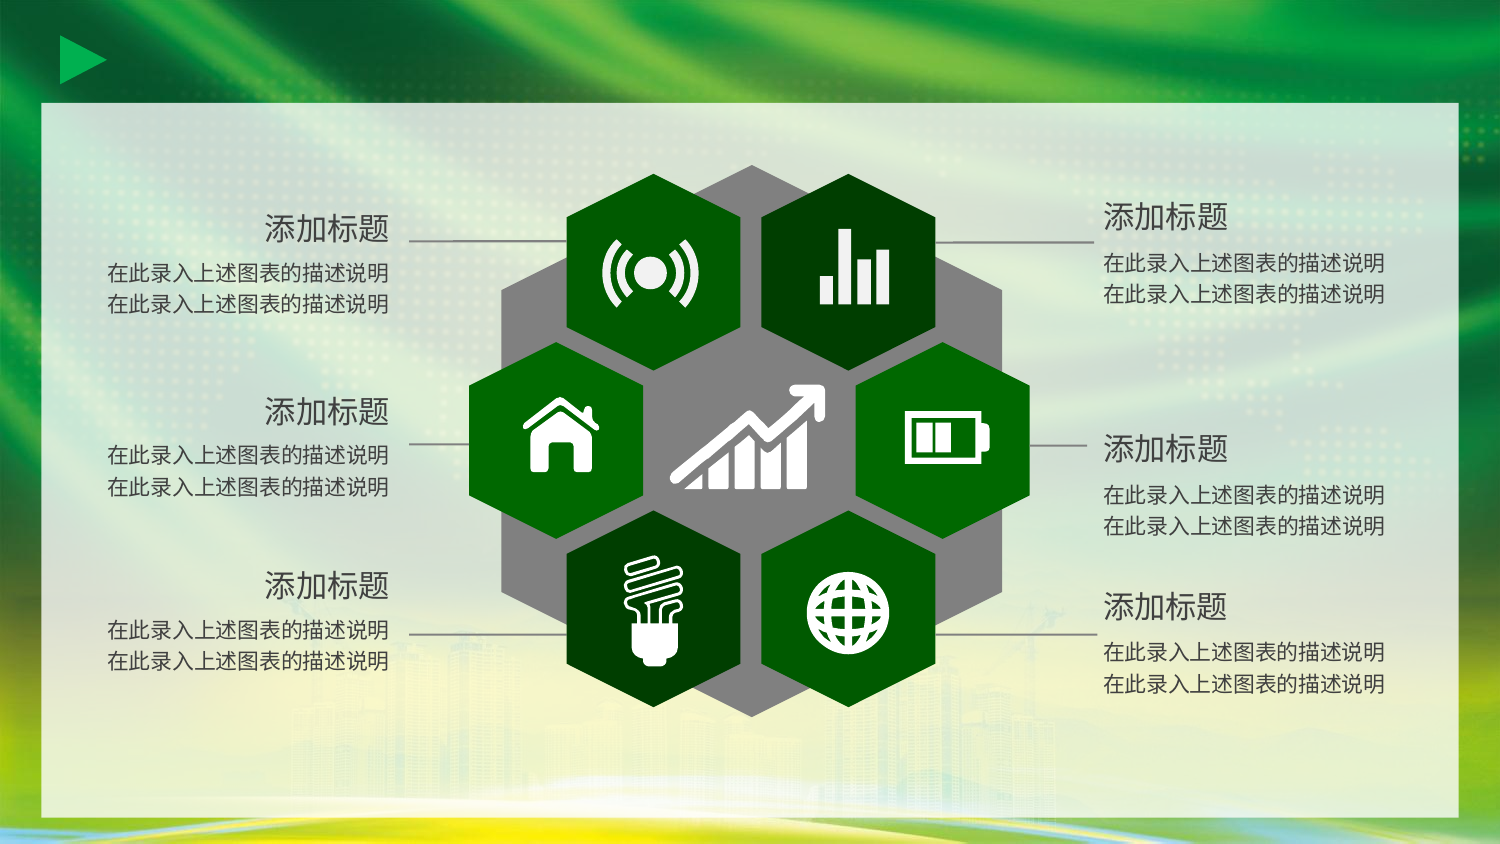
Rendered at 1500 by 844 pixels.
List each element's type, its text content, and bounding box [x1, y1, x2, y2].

text_box 添加标题 [1092, 191, 1249, 238]
text_box 添加标题 [1092, 423, 1251, 470]
text_box [936, 539, 1004, 627]
text_box 在此录入上述图表的描述说明在此录入上述图表的描述说明 [86, 431, 402, 506]
text_box [936, 255, 1004, 342]
text_box [500, 256, 566, 342]
text_box 添加标题 [1091, 581, 1243, 628]
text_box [566, 173, 741, 371]
text_box 在此录入上述图表的描述说明在此录入上述图表的描述说明 [1092, 238, 1419, 313]
text_box 添加标题 [243, 560, 402, 605]
text_box 在此录入上述图表的描述说明 在此录入上述图表的描述说明 [50, 248, 402, 323]
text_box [669, 384, 825, 490]
text_box 添加标题 [243, 386, 402, 431]
picture [0, 0, 1500, 844]
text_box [566, 510, 741, 708]
text_box 在此录入上述图表的描述说明在此录入上述图表的描述说明 [86, 605, 402, 680]
text_box [500, 539, 566, 626]
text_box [469, 342, 644, 539]
text_box 在此录入上述图表的描述说明 在此录入上述图表的描述说明 [1091, 628, 1423, 703]
text_box 在此录入上述图表的描述说明在此录入上述图表的描述说明 [1092, 470, 1419, 545]
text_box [761, 173, 936, 371]
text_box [855, 342, 1030, 539]
text_box 添加标题 [224, 203, 402, 248]
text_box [761, 510, 936, 708]
text_box [644, 163, 855, 719]
